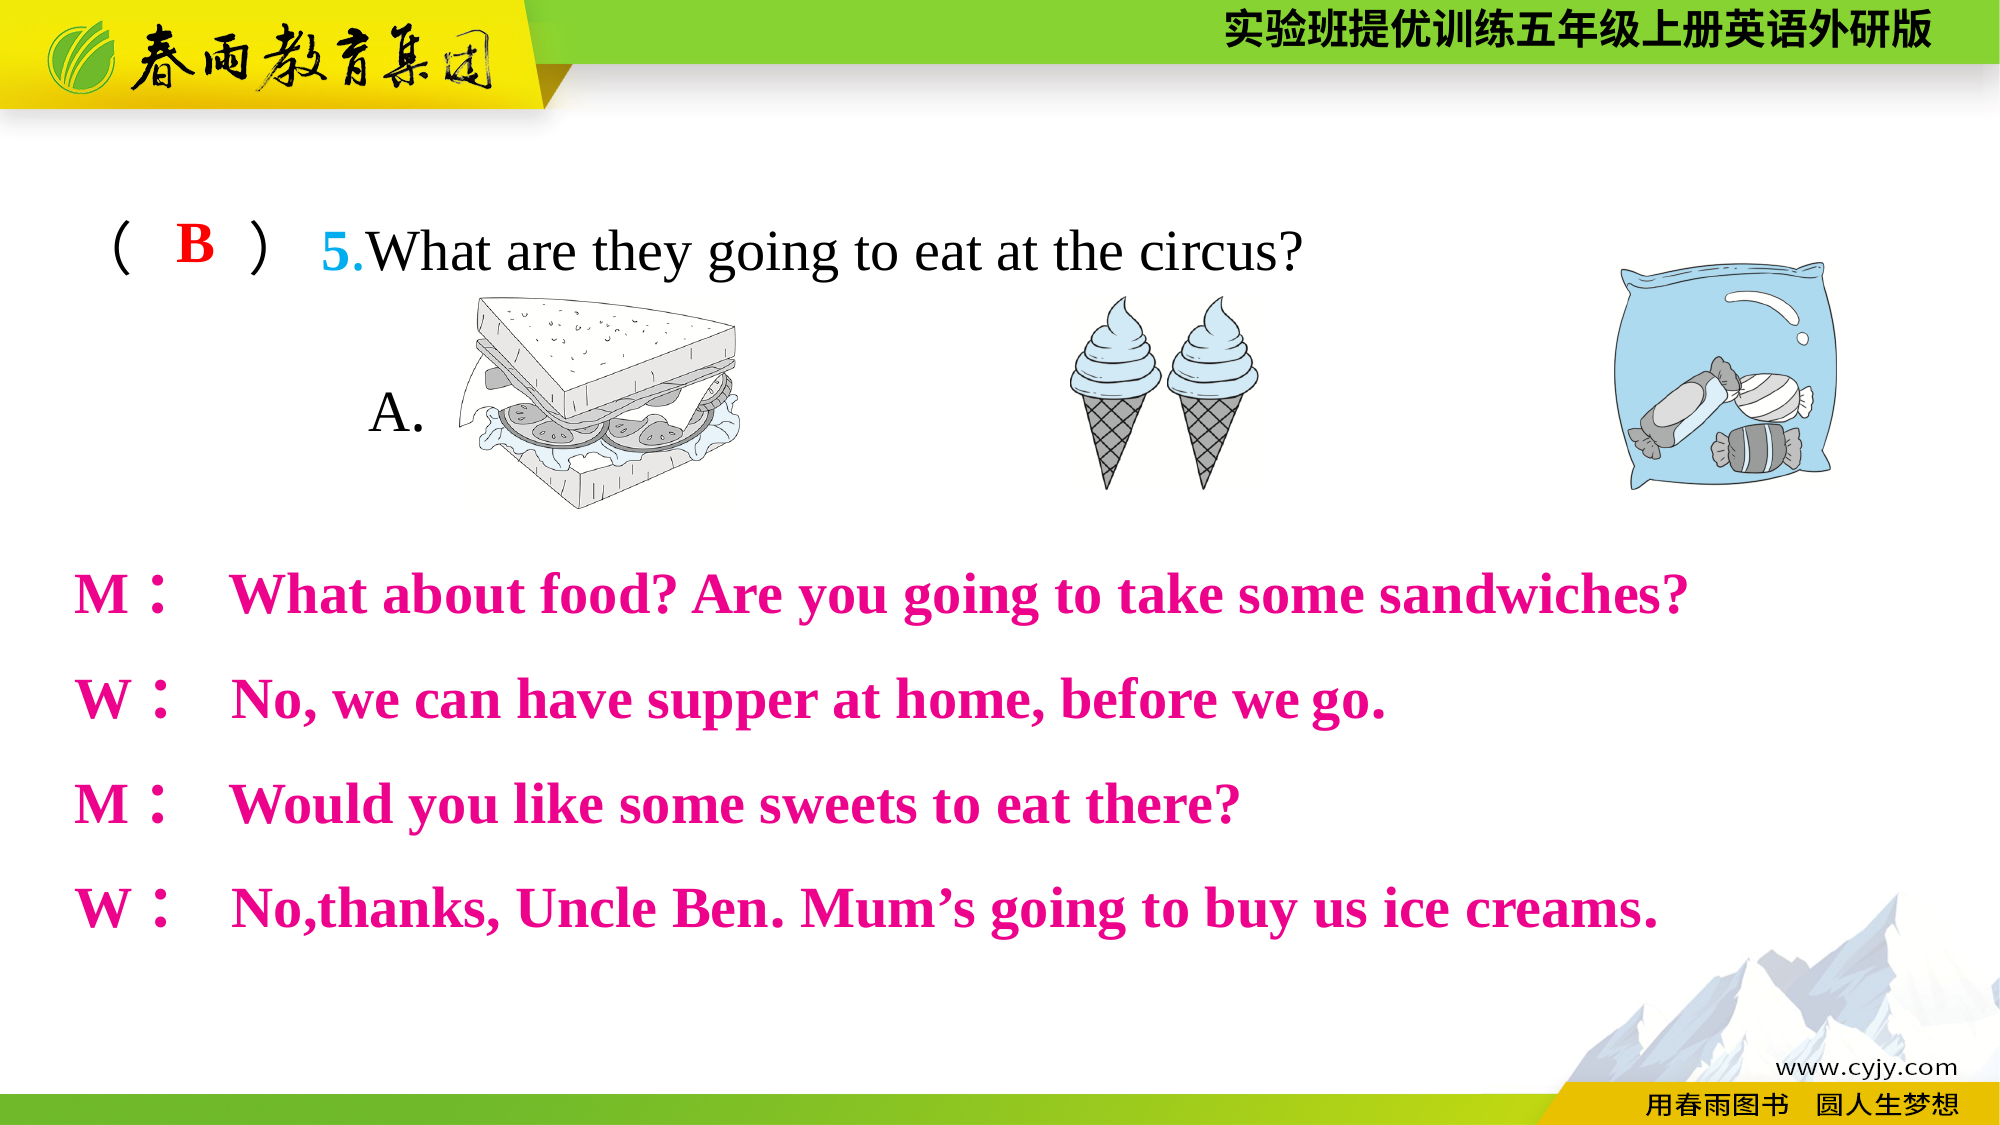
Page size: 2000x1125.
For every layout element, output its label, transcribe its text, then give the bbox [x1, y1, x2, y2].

picture [0, 0, 2000, 1125]
list （ ）5.What are they going to eat at the circus? A. B. C. [59, 169, 1944, 454]
text_box M： What about food? Are you going to take some sandwiches? W： No, we can have supper at home, before we go. M： Would you like some sweets to eat there? W： No,thanks, Uncle Ben. Mum’s going to buy us ice creams. [59, 512, 1944, 948]
text_box B [161, 196, 231, 281]
